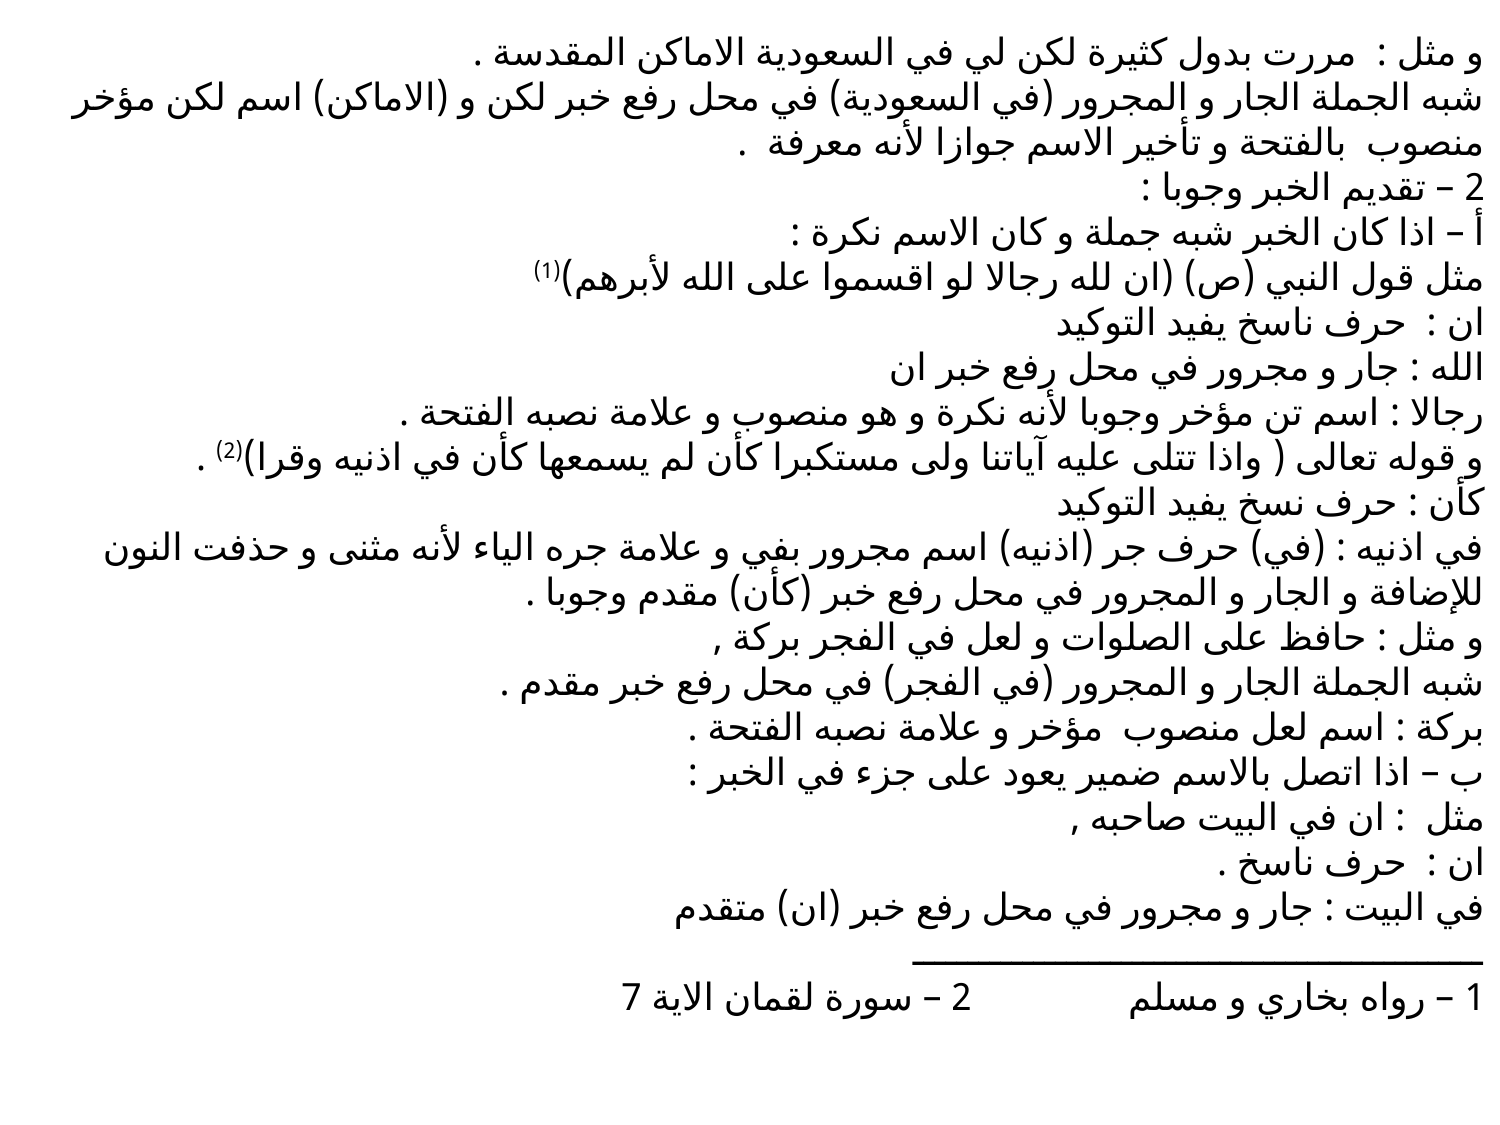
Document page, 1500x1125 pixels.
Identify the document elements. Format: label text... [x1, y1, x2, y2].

text_box و مثل : مررت بدول كثيرة لكن لي في السعودية الاماكن المقدسة . شبه الجملة الجار و المجرور (في السعودية) في محل رفع خبر لكن و (الاماكن) اسم لكن مؤخر منصوب بالفتحة و تأخير الاسم جوازا لأنه معرفة . 2 – تقديم الخبر وجوبا : أ – اذا كان الخبر شبه جملة و كان الاسم نكرة : مثل قول النبي (ص) (ان لله رجالا لو اقسموا على الله لأبرهم)(1) ان : حرف ناسخ يفيد التوكيد الله : جار و مجرور في محل رفع خبر ان رجالا : اسم تن مؤخر وجوبا لأنه نكرة و هو منصوب و علامة نصبه الفتحة . و قوله تعالى ( واذا تتلى عليه آياتنا ولى مستكبرا كأن لم يسمعها كأن في اذنيه وقرا)(2) . كأن : حرف نسخ يفيد التوكيد في اذنيه : (في) حرف جر (اذنيه) اسم مجرور بفي و علامة جره الياء لأنه مثنى و حذفت النون للإضافة و الجار و المجرور في محل رفع خبر (كأن) مقدم وجوبا . و مثل : حافظ على الصلوات و لعل في الفجر بركة , شبه الجملة الجار و المجرور (في الفجر) في محل رفع خبر مقدم . بركة : اسم لعل منصوب مؤخر و علامة نصبه الفتحة . ب – اذا اتصل بالاسم ضمير يعود على جزء في الخبر : مثل : ان في البيت صاحبه , ان : حرف ناسخ . في البيت : جار و مجرور في محل رفع خبر (ان) متقدم ــــــــــــــــــــــــــــــــــــــــــــــــــــ 1 – رواه بخاري و مسلم 2 – سورة لقمان الاية 7 [0, 20, 1500, 1025]
